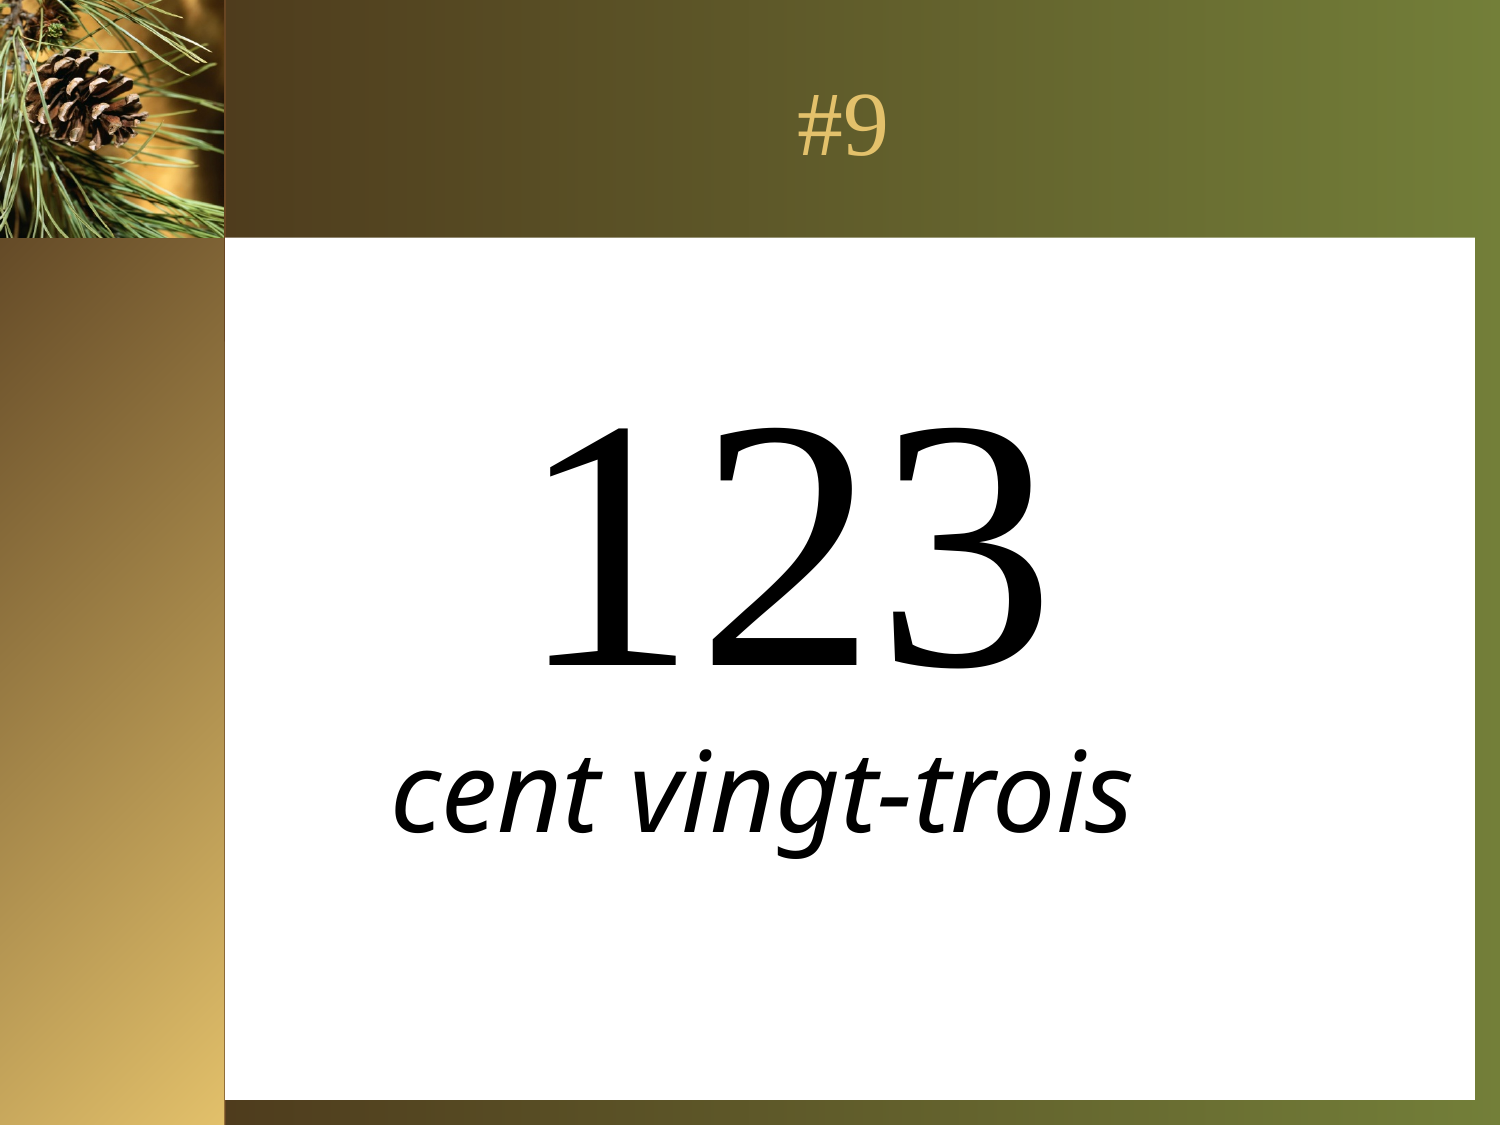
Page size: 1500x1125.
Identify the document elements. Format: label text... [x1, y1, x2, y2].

text_box cent vingt-trois [124, 712, 1400, 886]
picture [0, 0, 224, 238]
text_box 123 [437, 299, 1138, 712]
title #9 [249, 24, 1438, 213]
